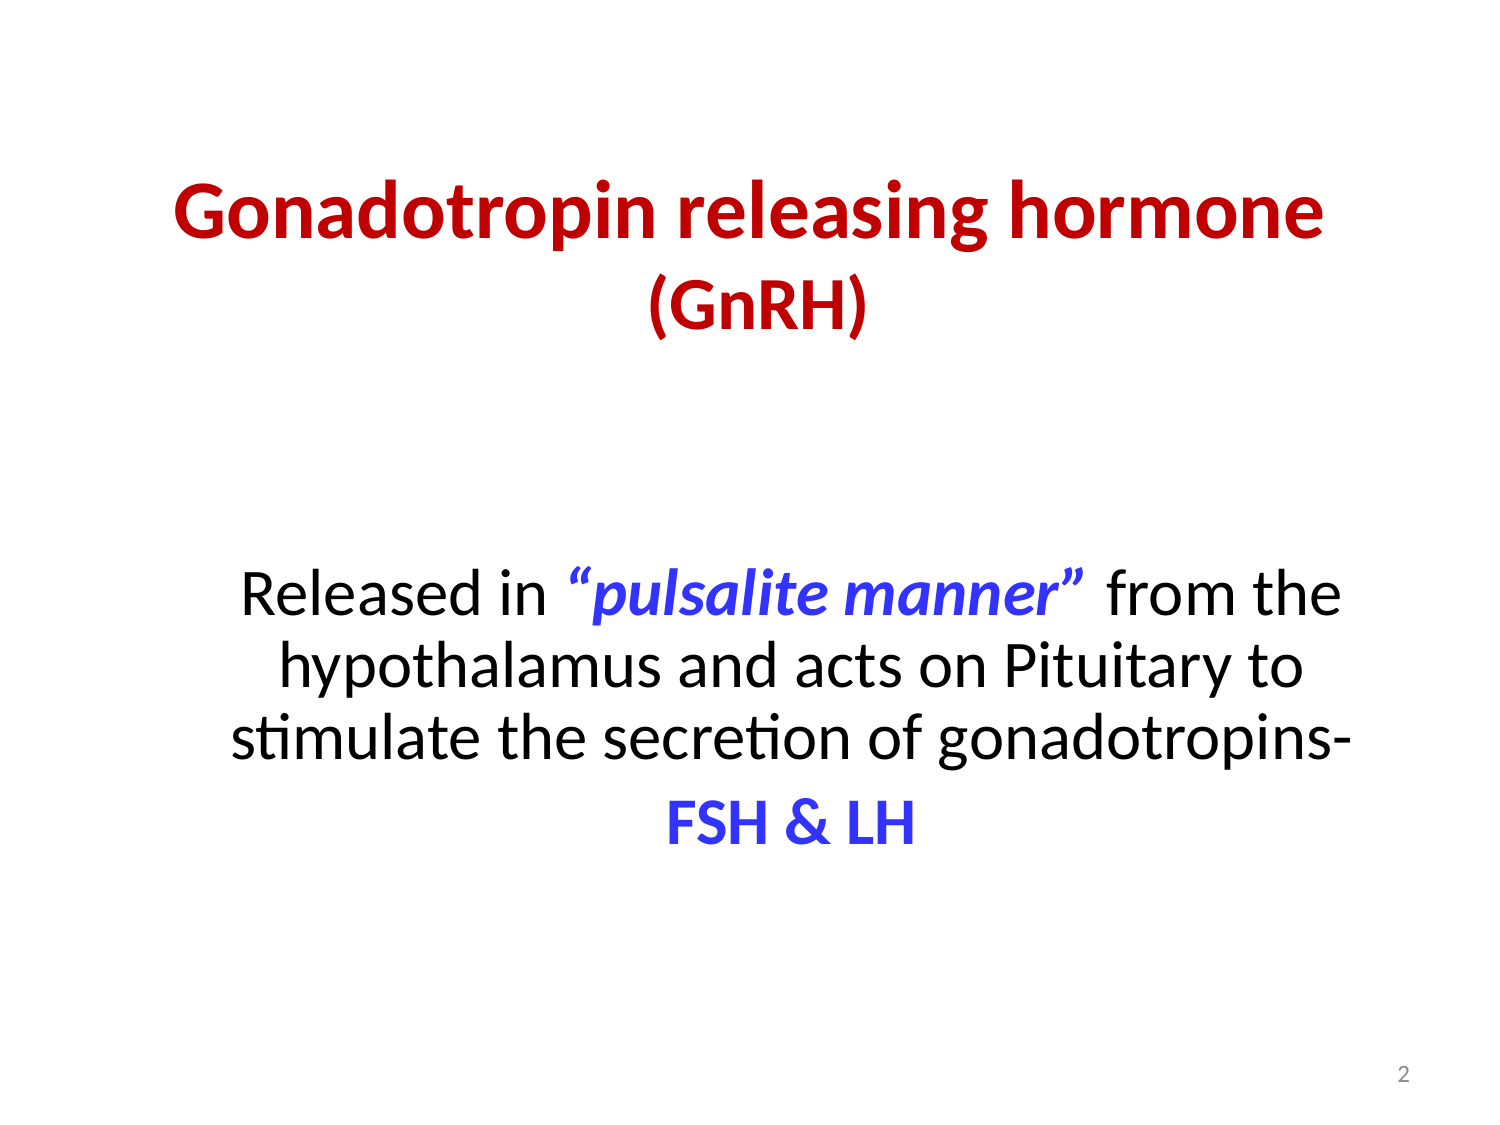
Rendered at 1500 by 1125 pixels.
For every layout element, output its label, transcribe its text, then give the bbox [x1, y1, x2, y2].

title Gonadotropin releasing hormone (GnRH) [24, 112, 1475, 388]
slide_number 2 [1074, 1042, 1425, 1103]
subtitle Released in “pulsalite manner” from the hypothalamus and acts on Pituitary to stimulate the secretion of gonadotropins- FSH & LH [187, 549, 1396, 913]
